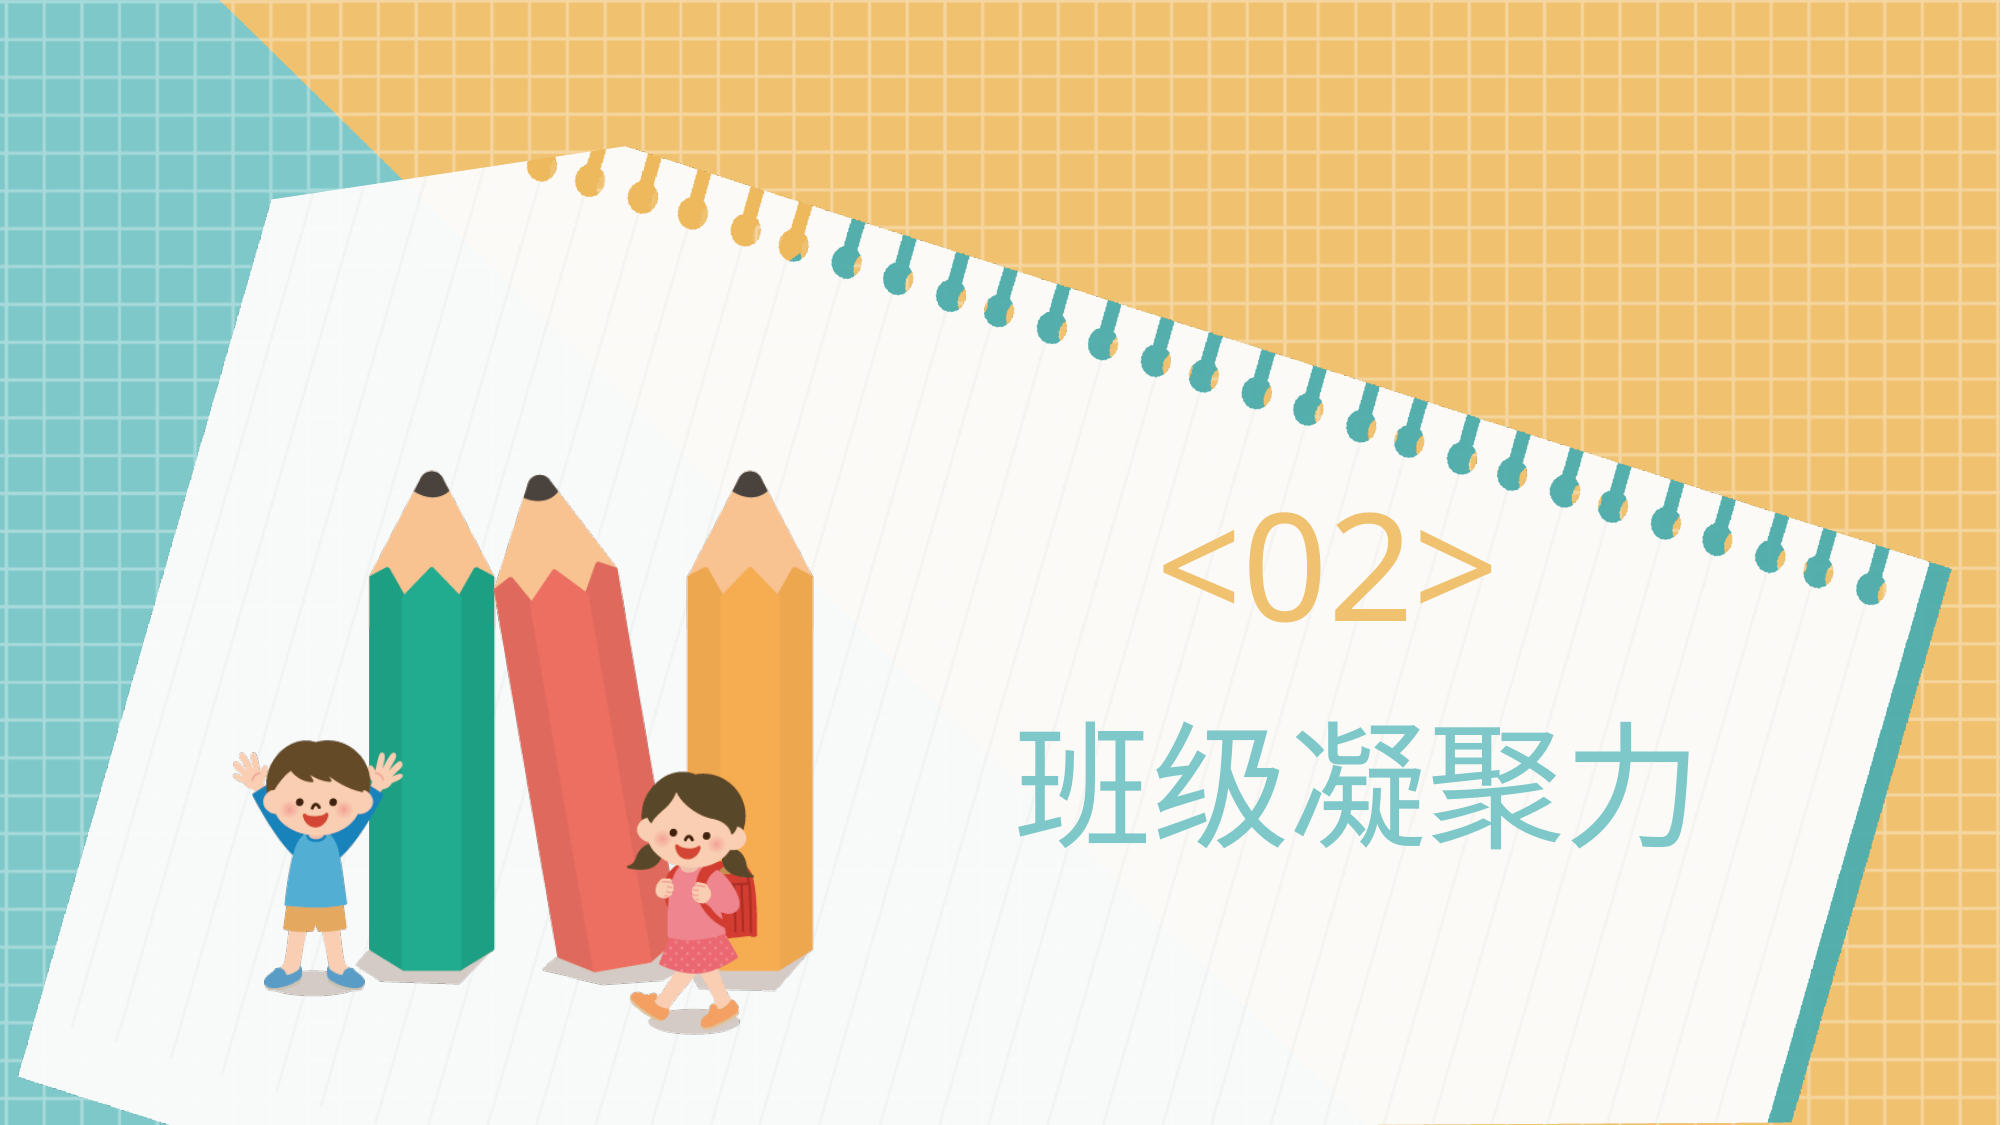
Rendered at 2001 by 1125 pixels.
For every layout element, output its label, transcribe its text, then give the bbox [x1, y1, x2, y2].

text_box 班级凝聚力 [999, 692, 1798, 873]
picture [0, 0, 2000, 1125]
text_box <02> [1141, 463, 1637, 659]
